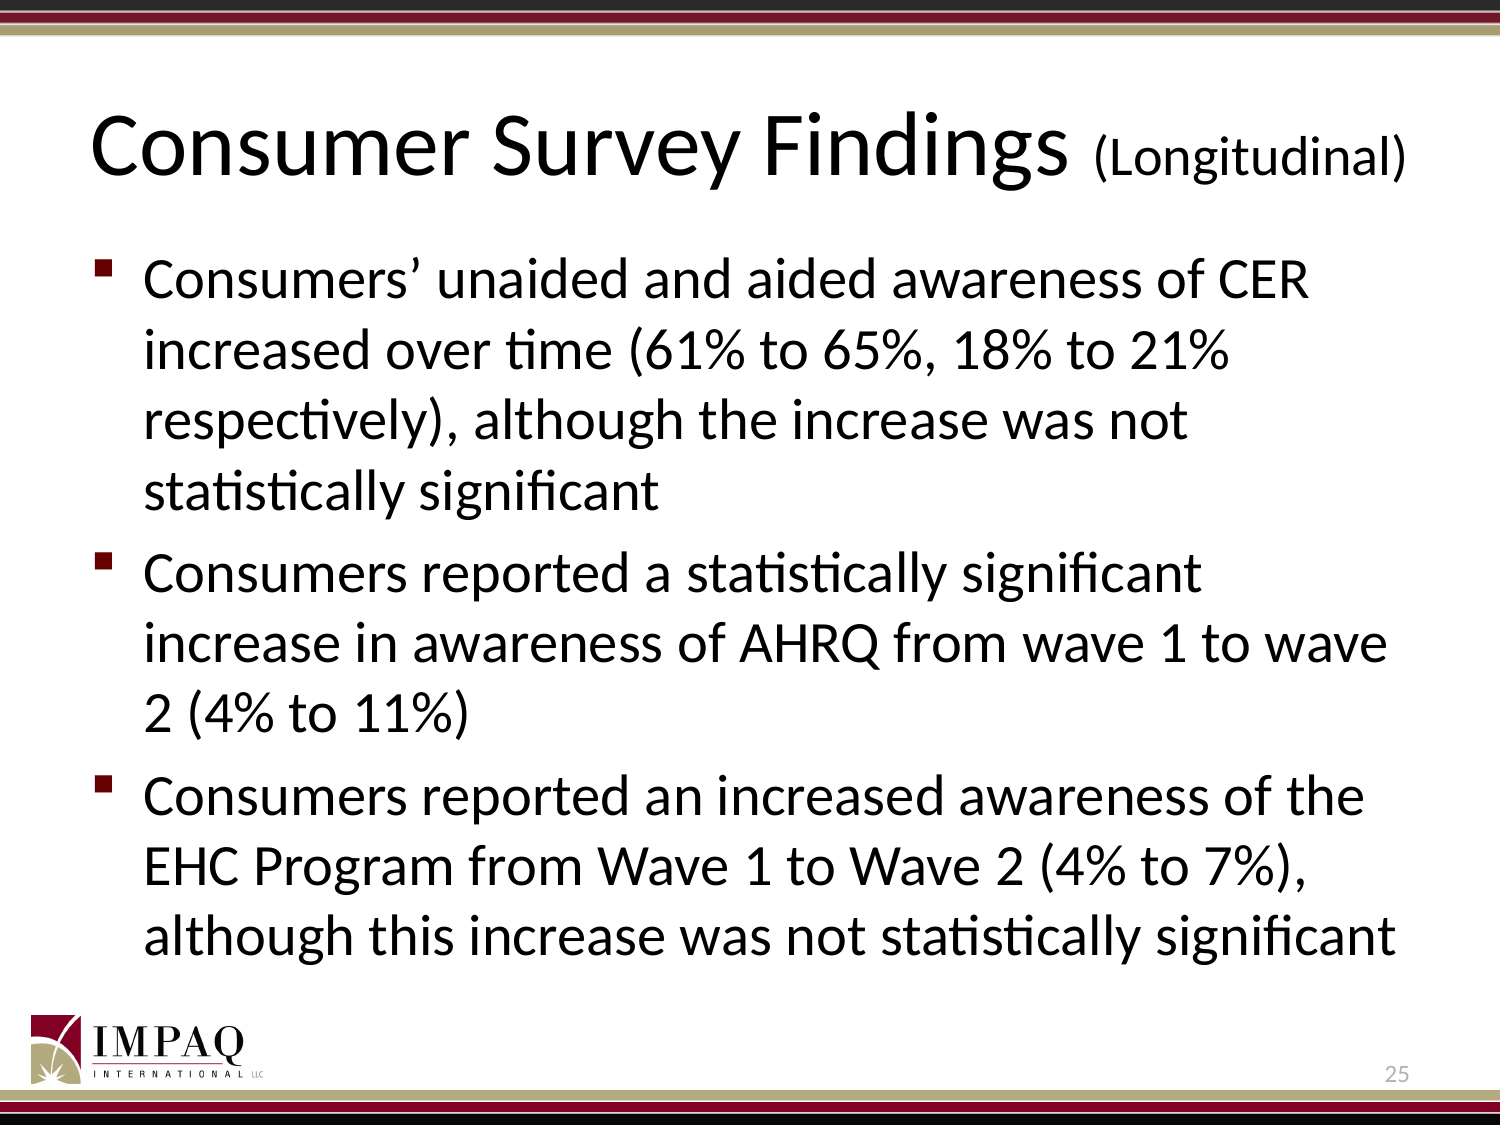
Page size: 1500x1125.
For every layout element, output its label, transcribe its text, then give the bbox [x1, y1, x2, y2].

picture [0, 0, 1500, 44]
picture [0, 1090, 1500, 1125]
slide_number 25 [1074, 1042, 1425, 1103]
picture [31, 1015, 263, 1084]
title Consumer Survey Findings (Longitudinal) [75, 45, 1425, 232]
list Consumers’ unaided and aided awareness of CER increased over time (61% to 65%, 18% to 21% respectively), although the increase was not statistically significant Consumers reported a statistically significant increase in awareness of AHRQ from wave 1 to wave 2 (4% to 11%) Consumers reported an increased awareness of the EHC Program from Wave 1 to Wave 2 (4% to 7%), although this increase was not statistically significant [75, 232, 1425, 1024]
